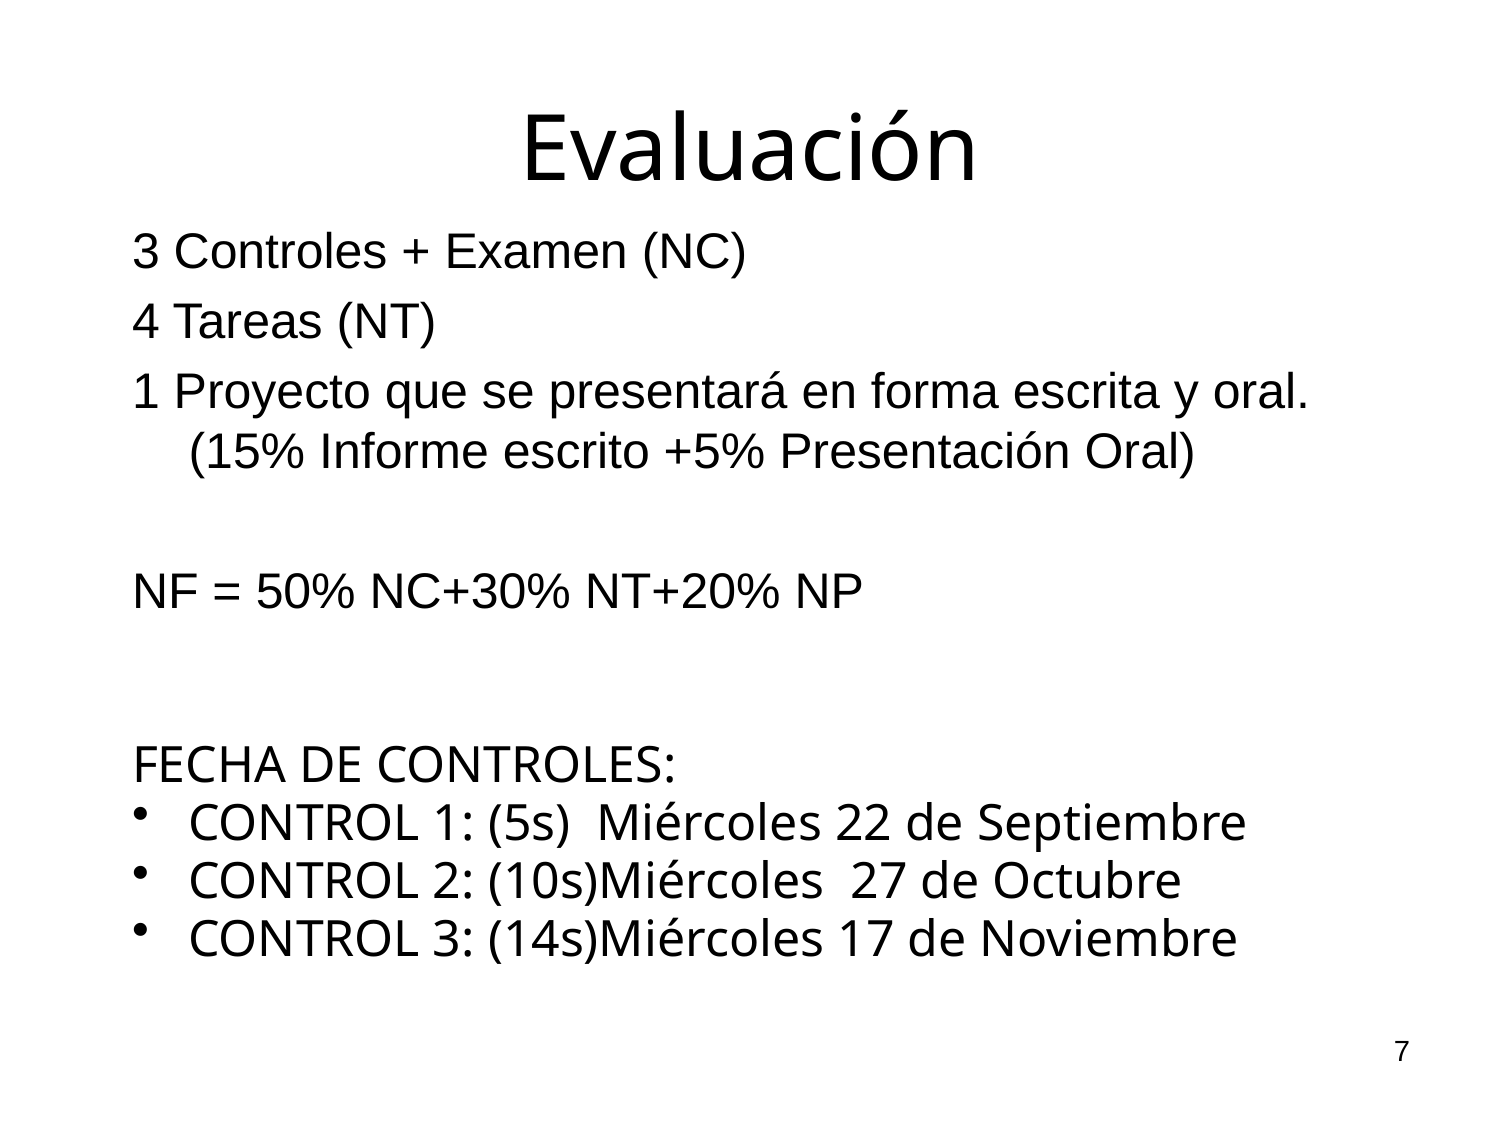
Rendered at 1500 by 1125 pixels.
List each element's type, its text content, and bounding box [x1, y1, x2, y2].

slide_number 7 [1074, 1024, 1426, 1103]
title Evaluación [112, 49, 1388, 238]
list 3 Controles + Examen (NC) 4 Tareas (NT) 1 Proyecto que se presentará en forma escrita y oral. (15% Informe escrito +5% Presentación Oral) NF = 50% NC+30% NT+20% NP FECHA DE CONTROLES: CONTROL 1: (5s) Miércoles 22 de Septiembre CONTROL 2: (10s)Miércoles 27 de Octubre CONTROL 3: (14s)Miércoles 17 de Noviembre [116, 210, 1393, 1027]
